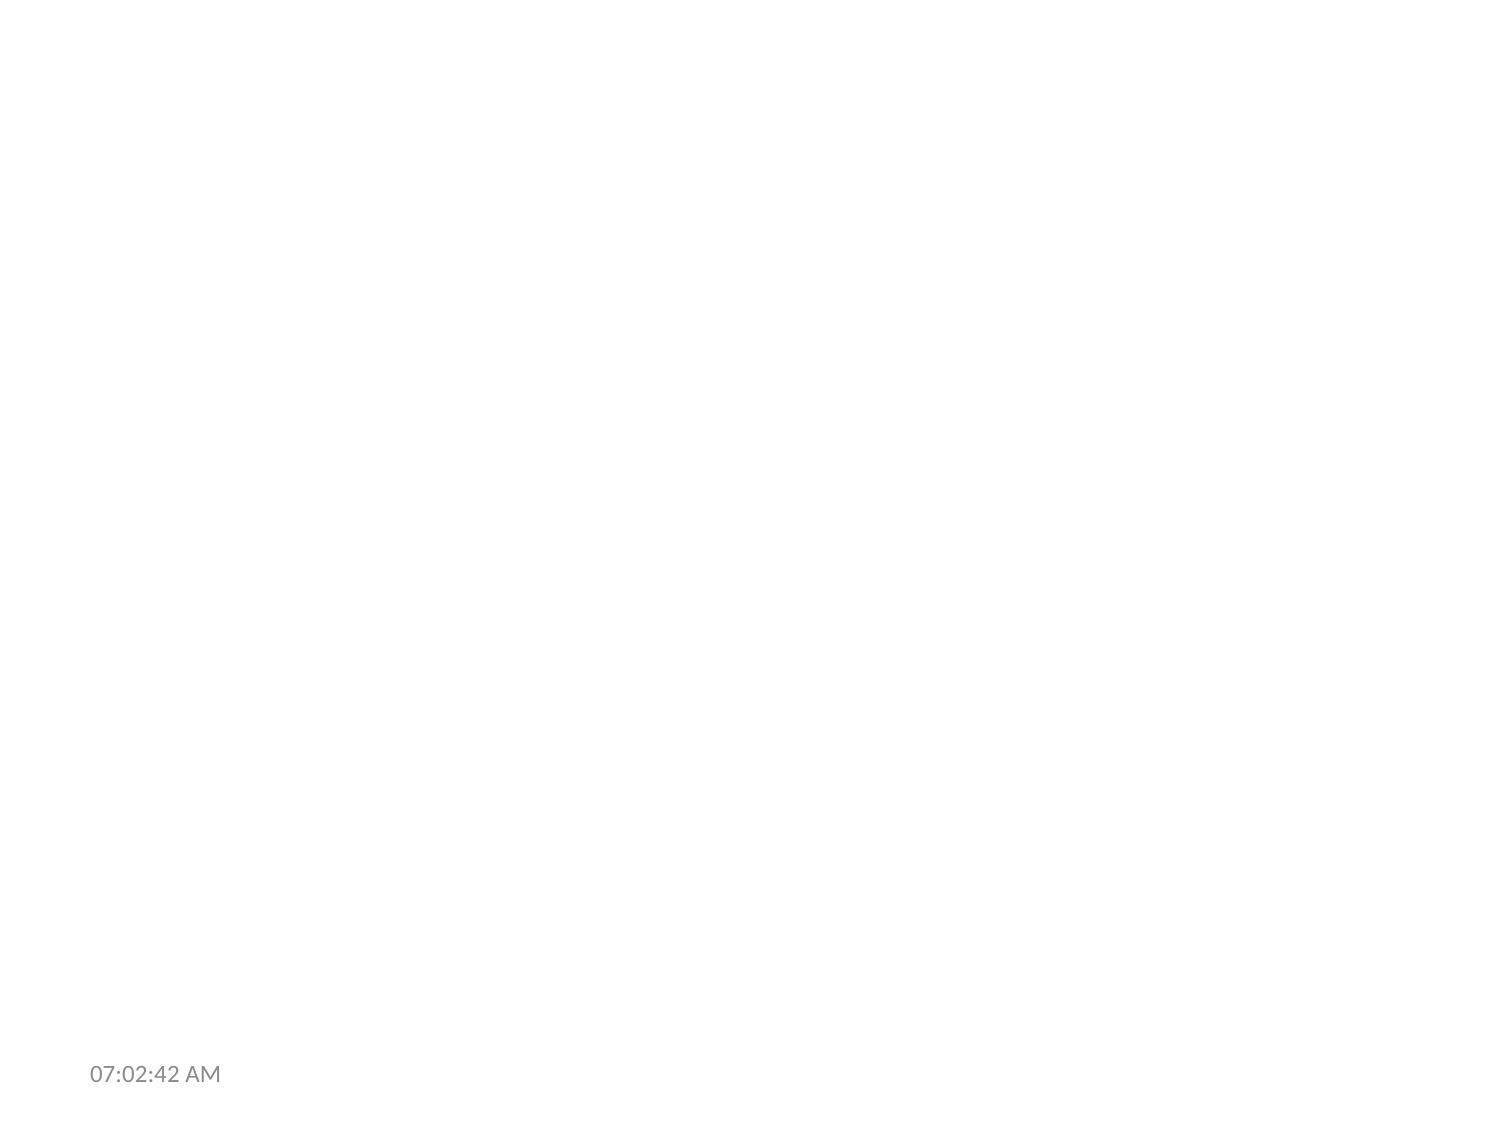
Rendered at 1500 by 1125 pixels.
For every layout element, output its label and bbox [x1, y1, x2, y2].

slide_number [75, 1042, 425, 1103]
